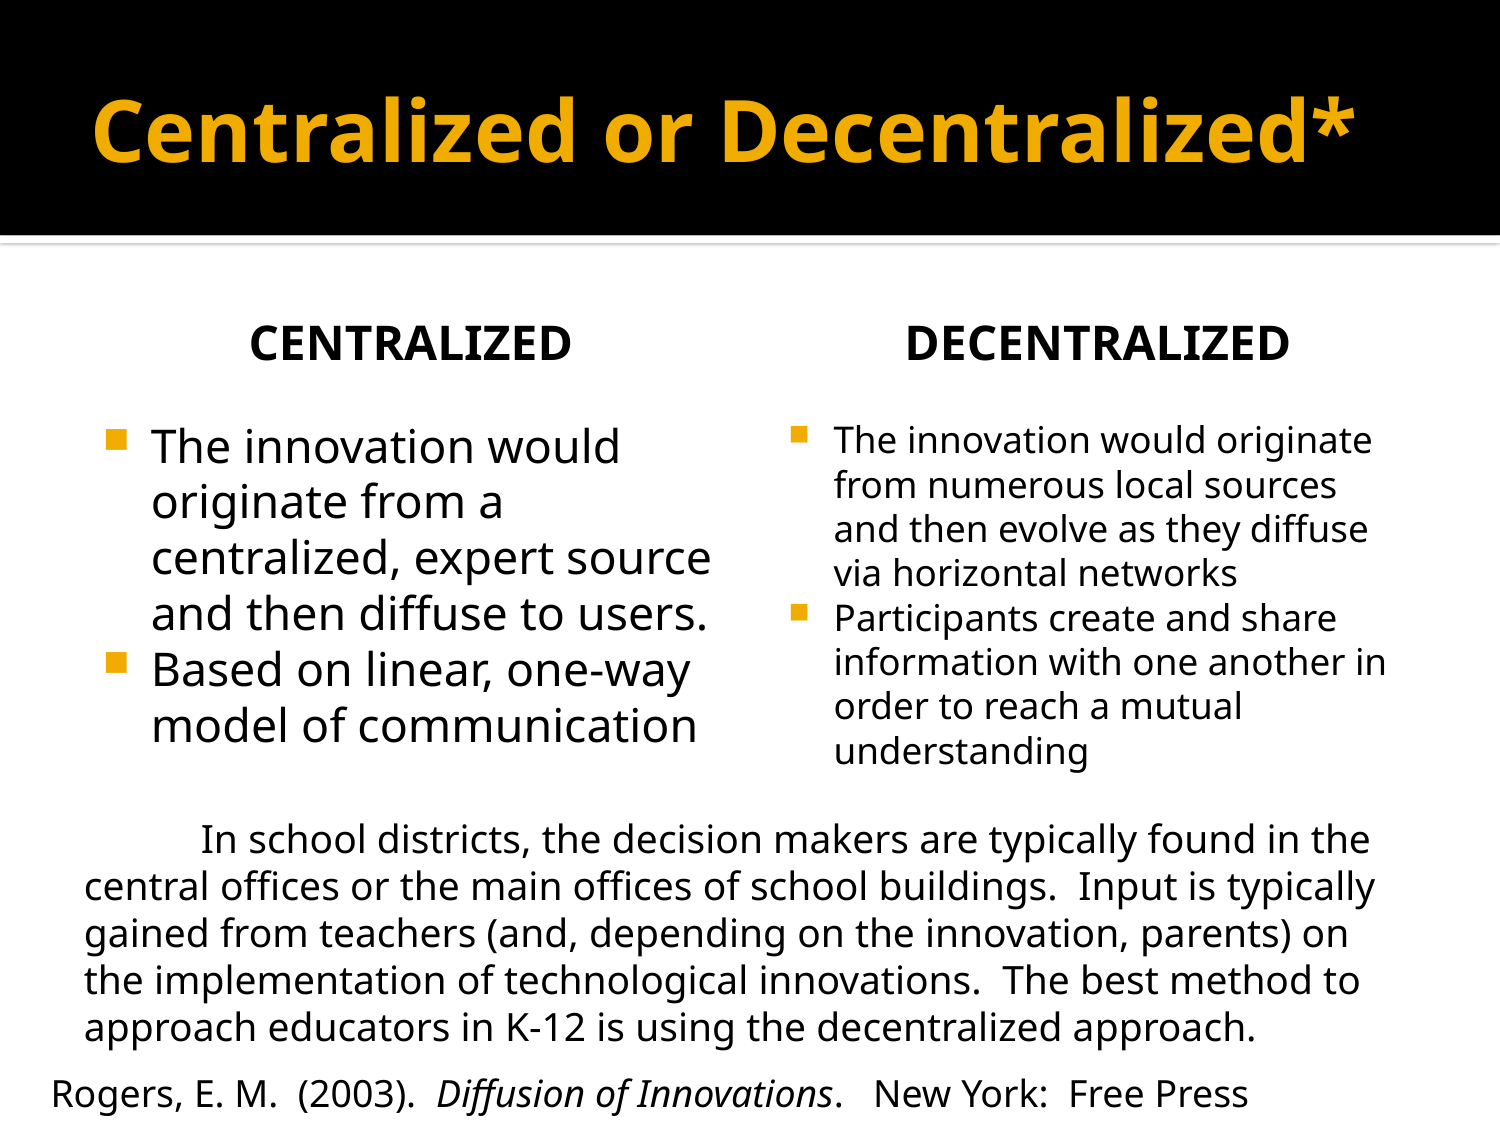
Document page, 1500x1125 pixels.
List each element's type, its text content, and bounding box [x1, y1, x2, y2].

list Centralized [75, 278, 738, 396]
text_box Rogers, E. M. (2003). Diffusion of Innovations. New York: Free Press [35, 1062, 1265, 1123]
title Centralized or Decentralized* [75, 24, 1425, 231]
text_box In school districts, the decision makers are typically found in the central offices or the main offices of school buildings. Input is typically gained from teachers (and, depending on the innovation, parents) on the implementation of technological innovations. The best method to approach educators in K-12 is using the decentralized approach. [74, 799, 1425, 1074]
list The innovation would originate from a centralized, expert source and then diffuse to users. Based on linear, one-way model of communication [75, 401, 738, 763]
list decentralized [761, 278, 1425, 396]
list The innovation would originate from numerous local sources and then evolve as they diffuse via horizontal networks Participants create and share information with one another in order to reach a mutual understanding [761, 401, 1425, 788]
